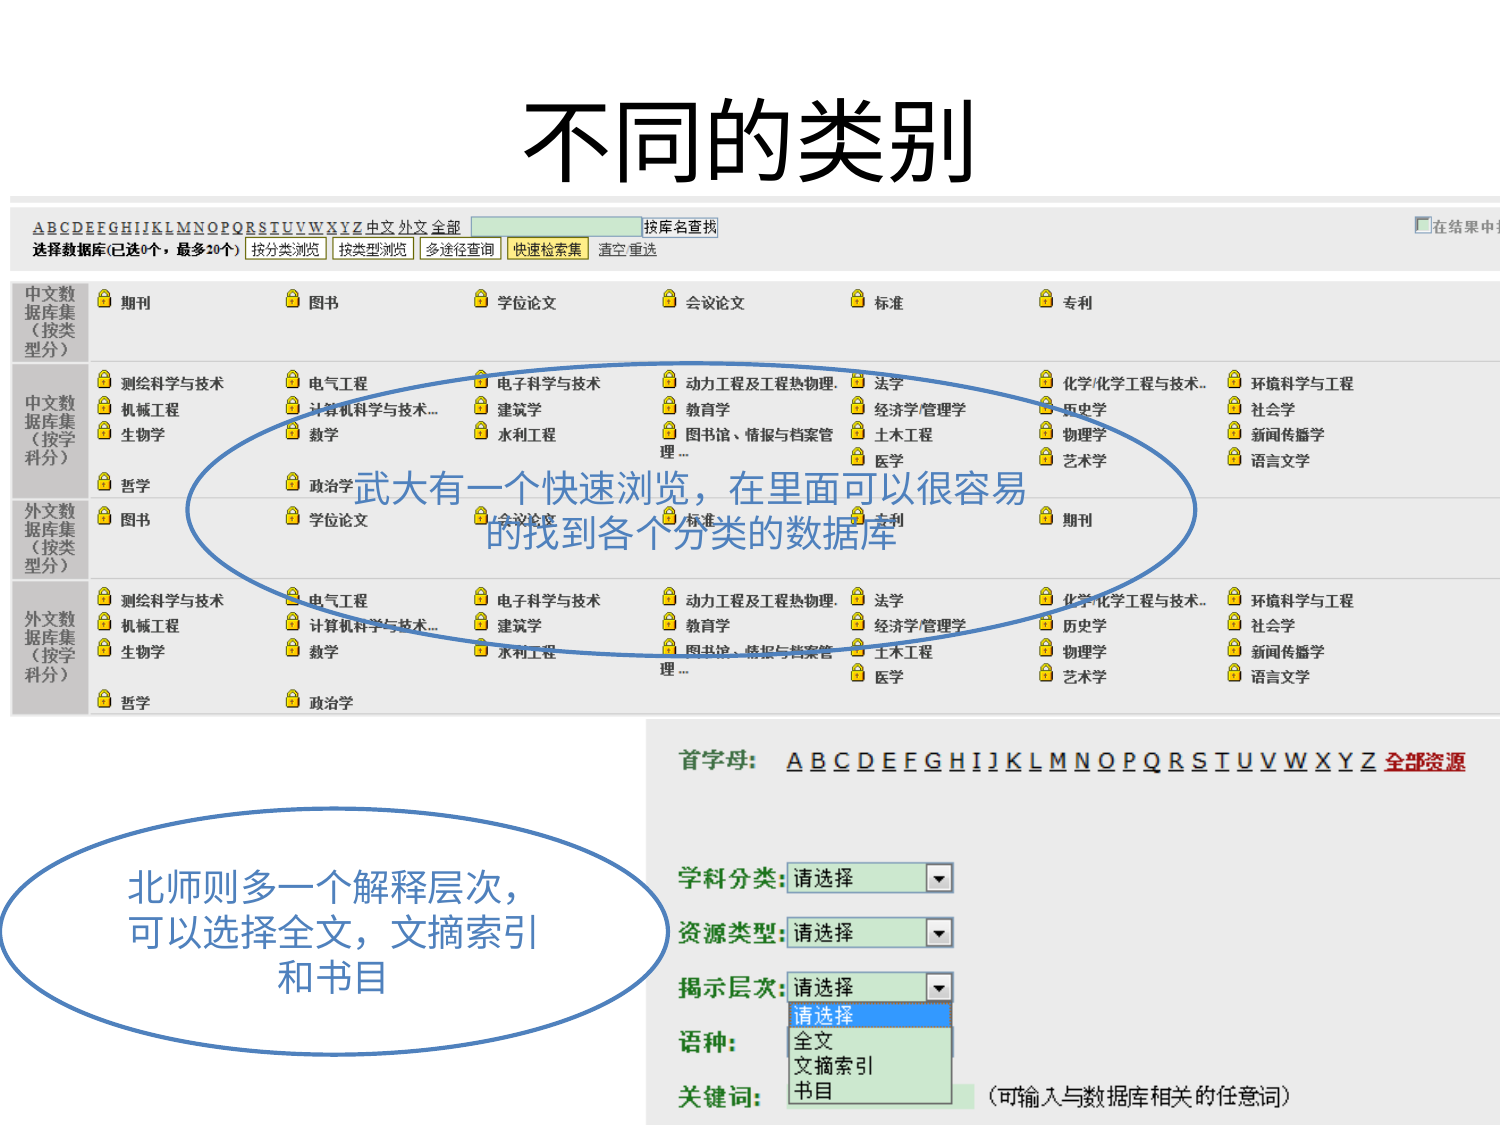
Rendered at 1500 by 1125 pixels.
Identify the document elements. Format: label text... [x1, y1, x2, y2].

picture [0, 196, 1500, 1125]
text_box 北师则多一个解释层次，可以选择全文，文摘索引和书目 [0, 806, 635, 1057]
title 不同的类别 [75, 45, 1425, 195]
